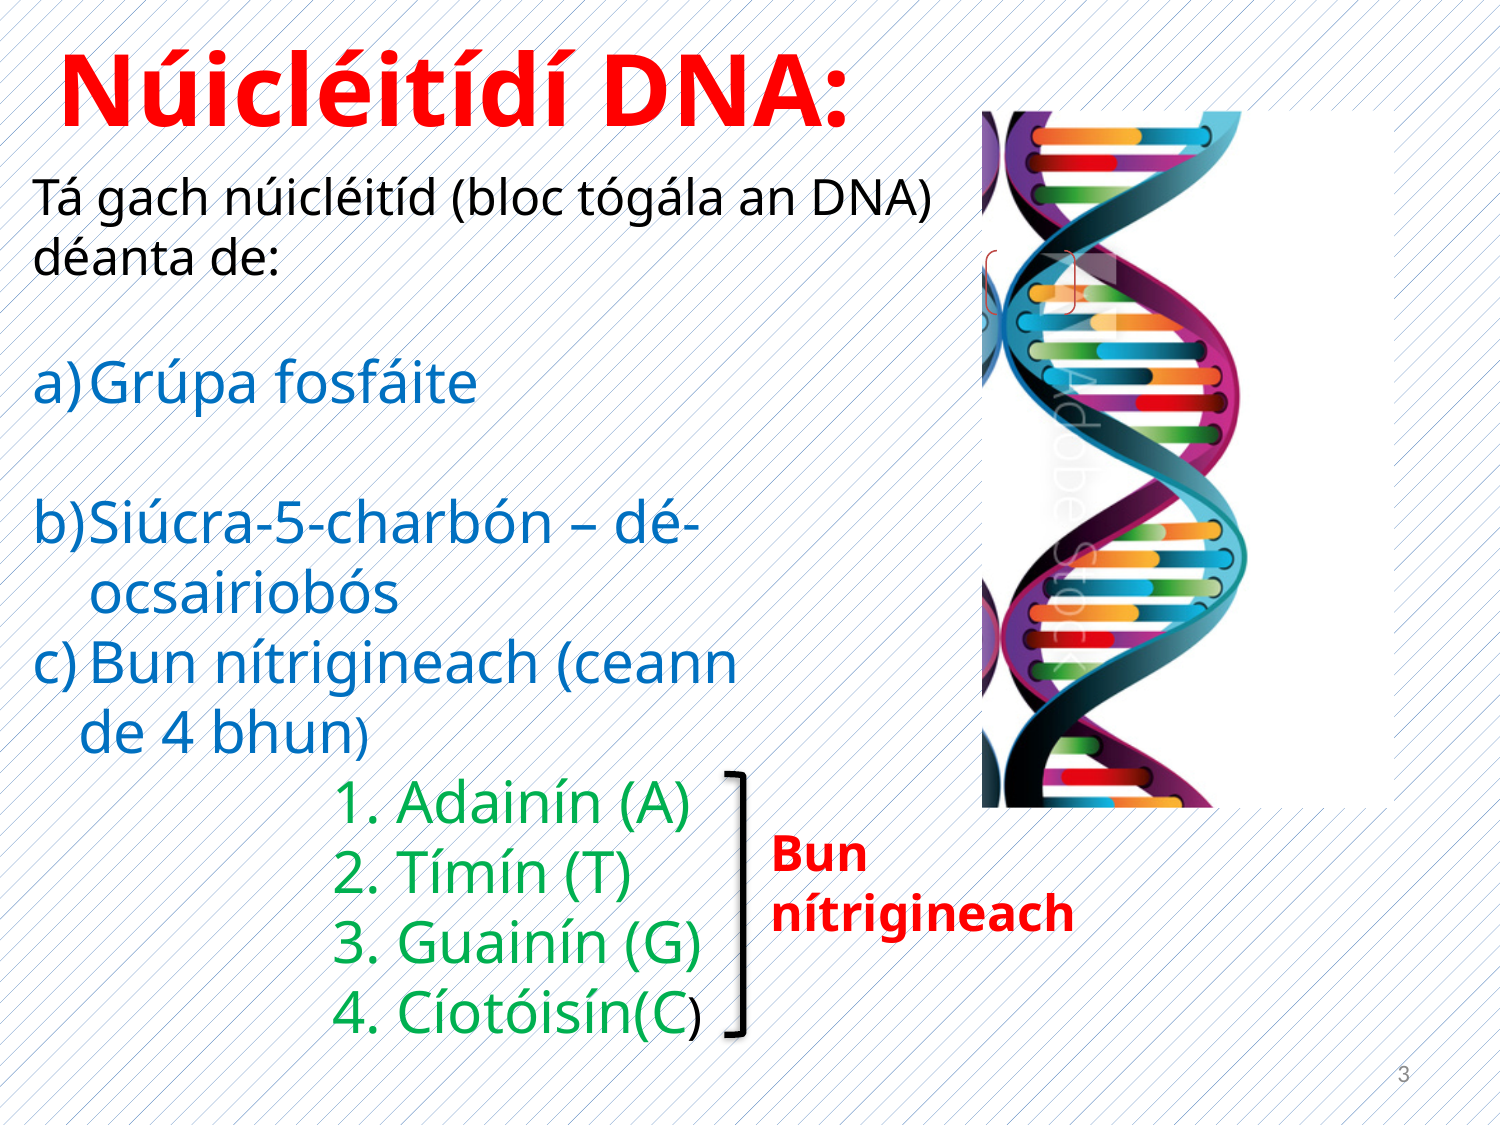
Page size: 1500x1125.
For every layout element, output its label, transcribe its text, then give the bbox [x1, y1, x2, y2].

text_box [724, 771, 746, 1037]
slide_number 3 [1074, 1042, 1425, 1103]
picture [839, 111, 1500, 808]
text_box Tá gach núicléitíd (bloc tógála an DNA) déanta de: Grúpa fosfáite Siúcra-5-charbón – dé-ocsairiobós Bun nítrigineach (ceann de 4 bhun) 1. Adainín (A) 2. Tímín (T) 3. Guainín (G) 4. Cíotóisín(C) [17, 158, 957, 1053]
text_box Núicléitídí DNA: [41, 19, 1388, 154]
text_box Bun nítrigineach [755, 813, 1158, 994]
